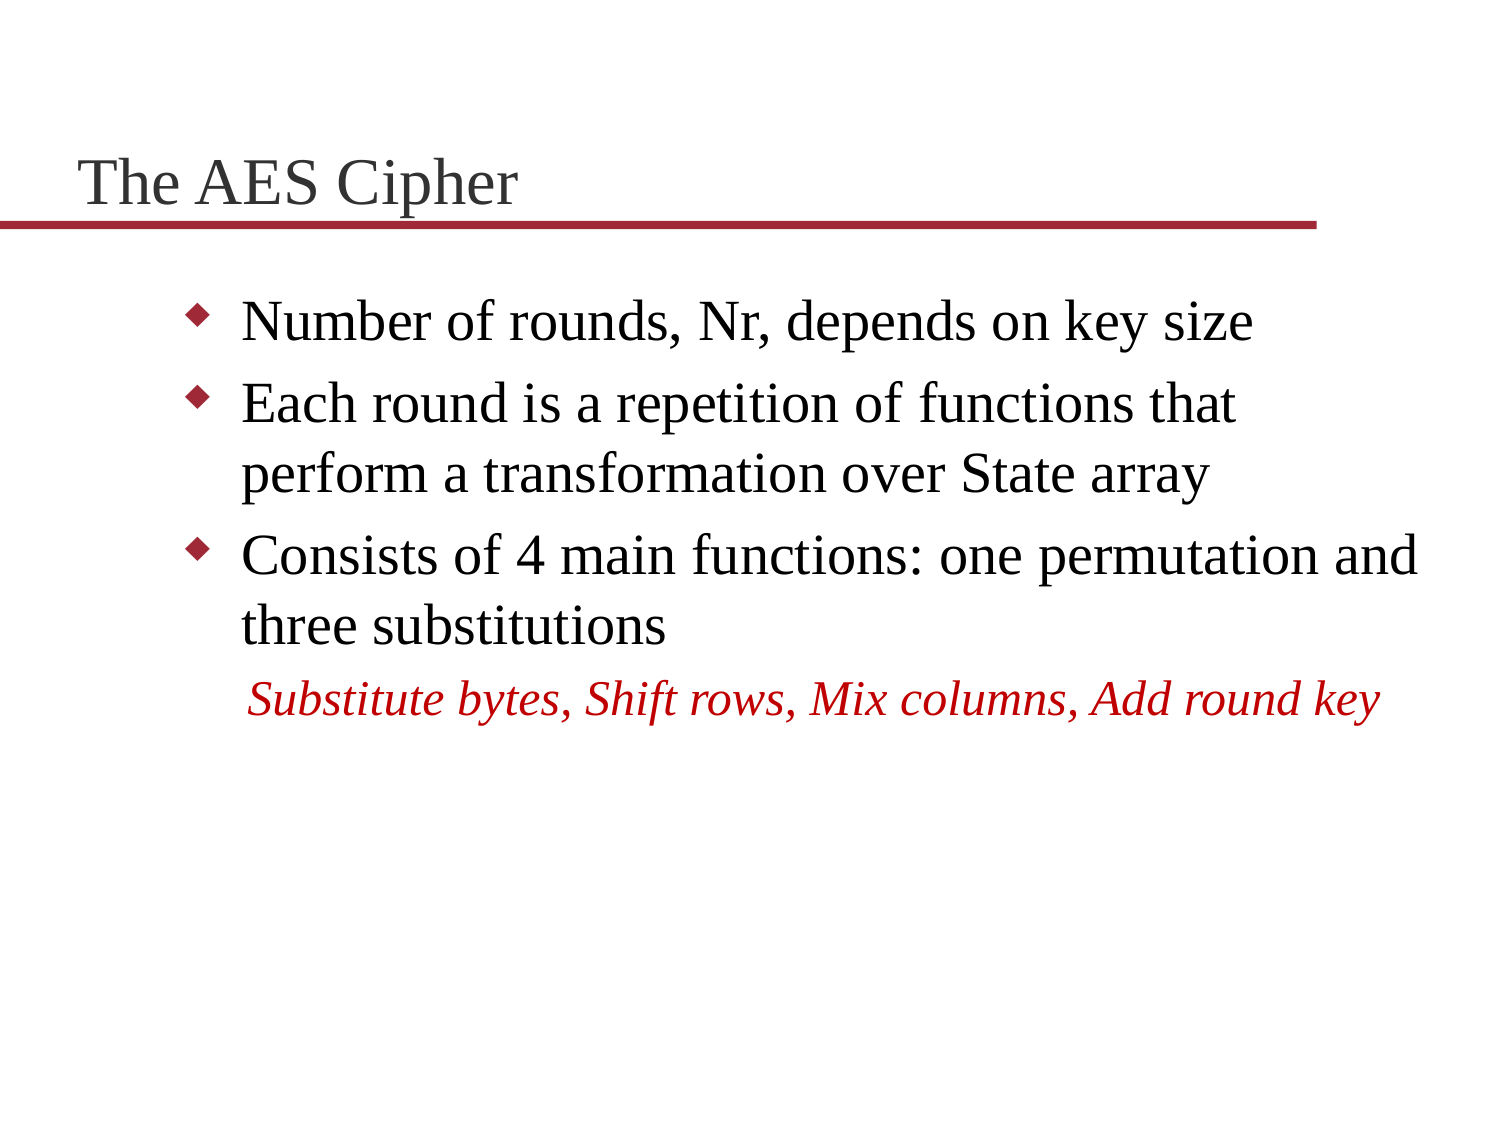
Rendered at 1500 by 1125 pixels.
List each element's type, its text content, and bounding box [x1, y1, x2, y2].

list Number of rounds, Nr, depends on key size Each round is a repetition of functions that perform a transformation over State array Consists of 4 main functions: one permutation and three substitutions Substitute bytes, Shift rows, Mix columns, Add round key [169, 274, 1438, 951]
title The AES Cipher [62, 43, 1338, 226]
